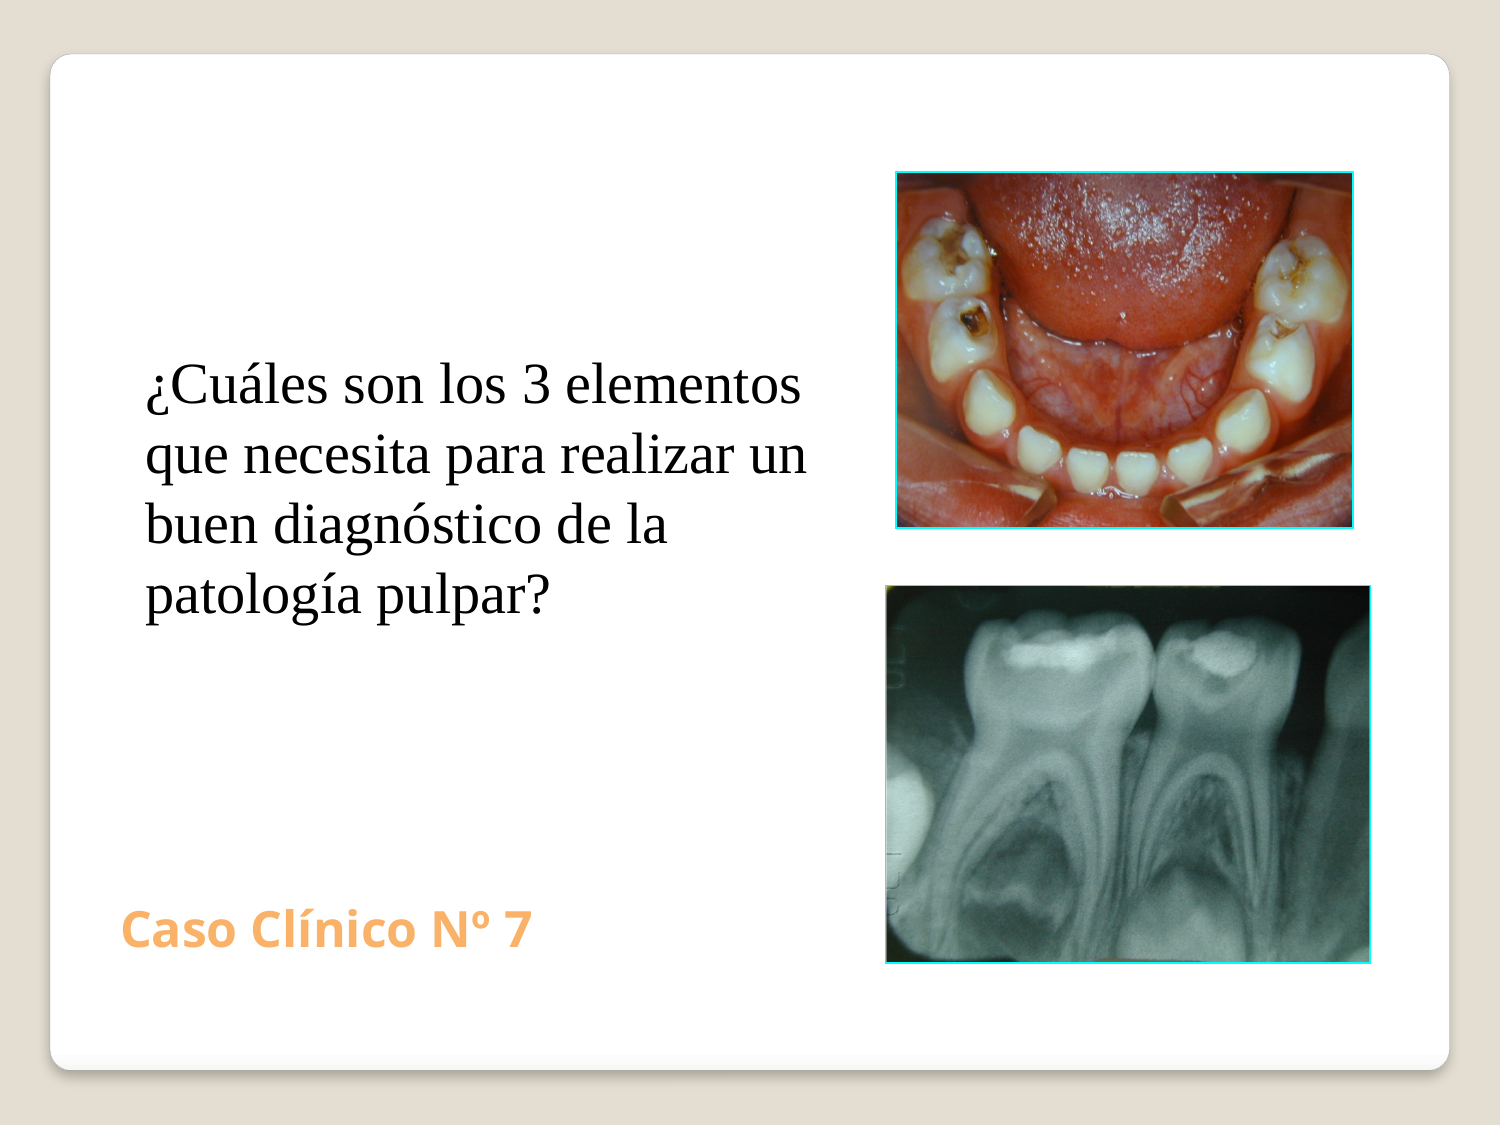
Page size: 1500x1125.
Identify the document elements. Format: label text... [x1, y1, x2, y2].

picture [896, 172, 1353, 528]
text_box Caso Clínico Nº 7 [105, 890, 878, 966]
picture [886, 585, 1370, 963]
text_box ¿Cuáles son los 3 elementos que necesita para realizar un buen diagnóstico de la patología pulpar? [130, 338, 881, 703]
